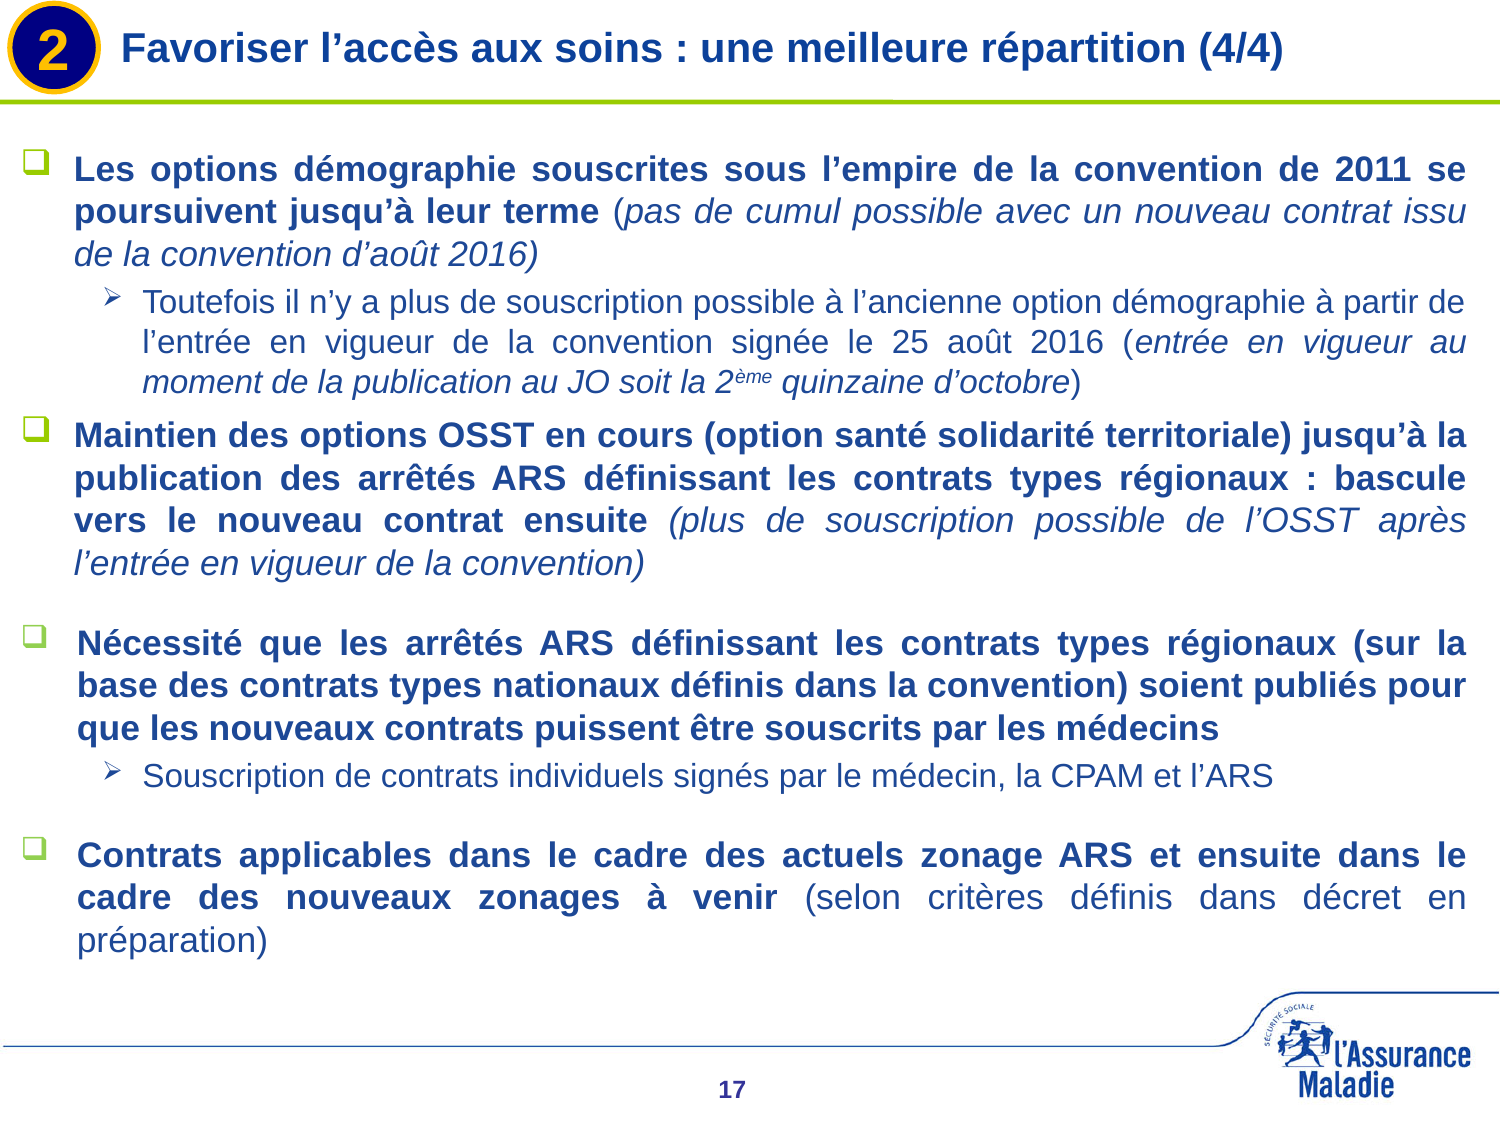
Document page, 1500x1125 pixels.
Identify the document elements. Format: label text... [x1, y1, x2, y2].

slide_number 17 [690, 1070, 774, 1106]
list Les options démographie souscrites sous l’empire de la convention de 2011 se poursuivent jusqu’à leur terme (pas de cumul possible avec un nouveau contrat issu de la convention d’août 2016) Toutefois il n’y a plus de souscription possible à l’ancienne option démographie à partir de l’entrée en vigueur de la convention signée le 25 août 2016 (entrée en vigueur au moment de la publication au JO soit la 2ème quinzaine d’octobre) Maintien des options OSST en cours (option santé solidarité territoriale) jusqu’à la publication des arrêtés ARS définissant les contrats types régionaux : bascule vers le nouveau contrat ensuite (plus de souscription possible de l’OSST après l’entrée en vigueur de la convention) Nécessité que les arrêtés ARS définissant les contrats types régionaux (sur la base des contrats types nationaux définis dans la convention) soient publiés pour que les nouveaux contrats puissent être souscrits par les médecins Souscription de contrats individuels signés par le médecin, la CPAM et l’ARS Contrats applicables dans le cadre des actuels zonage ARS et ensuite dans le cadre des nouveaux zonages à venir (selon critères définis dans décret en préparation) [5, 113, 1483, 1000]
text_box 2 [9, 3, 99, 92]
title Favoriser l’accès aux soins : une meilleure répartition (4/4) [106, 3, 1500, 88]
picture [0, 988, 1500, 1124]
